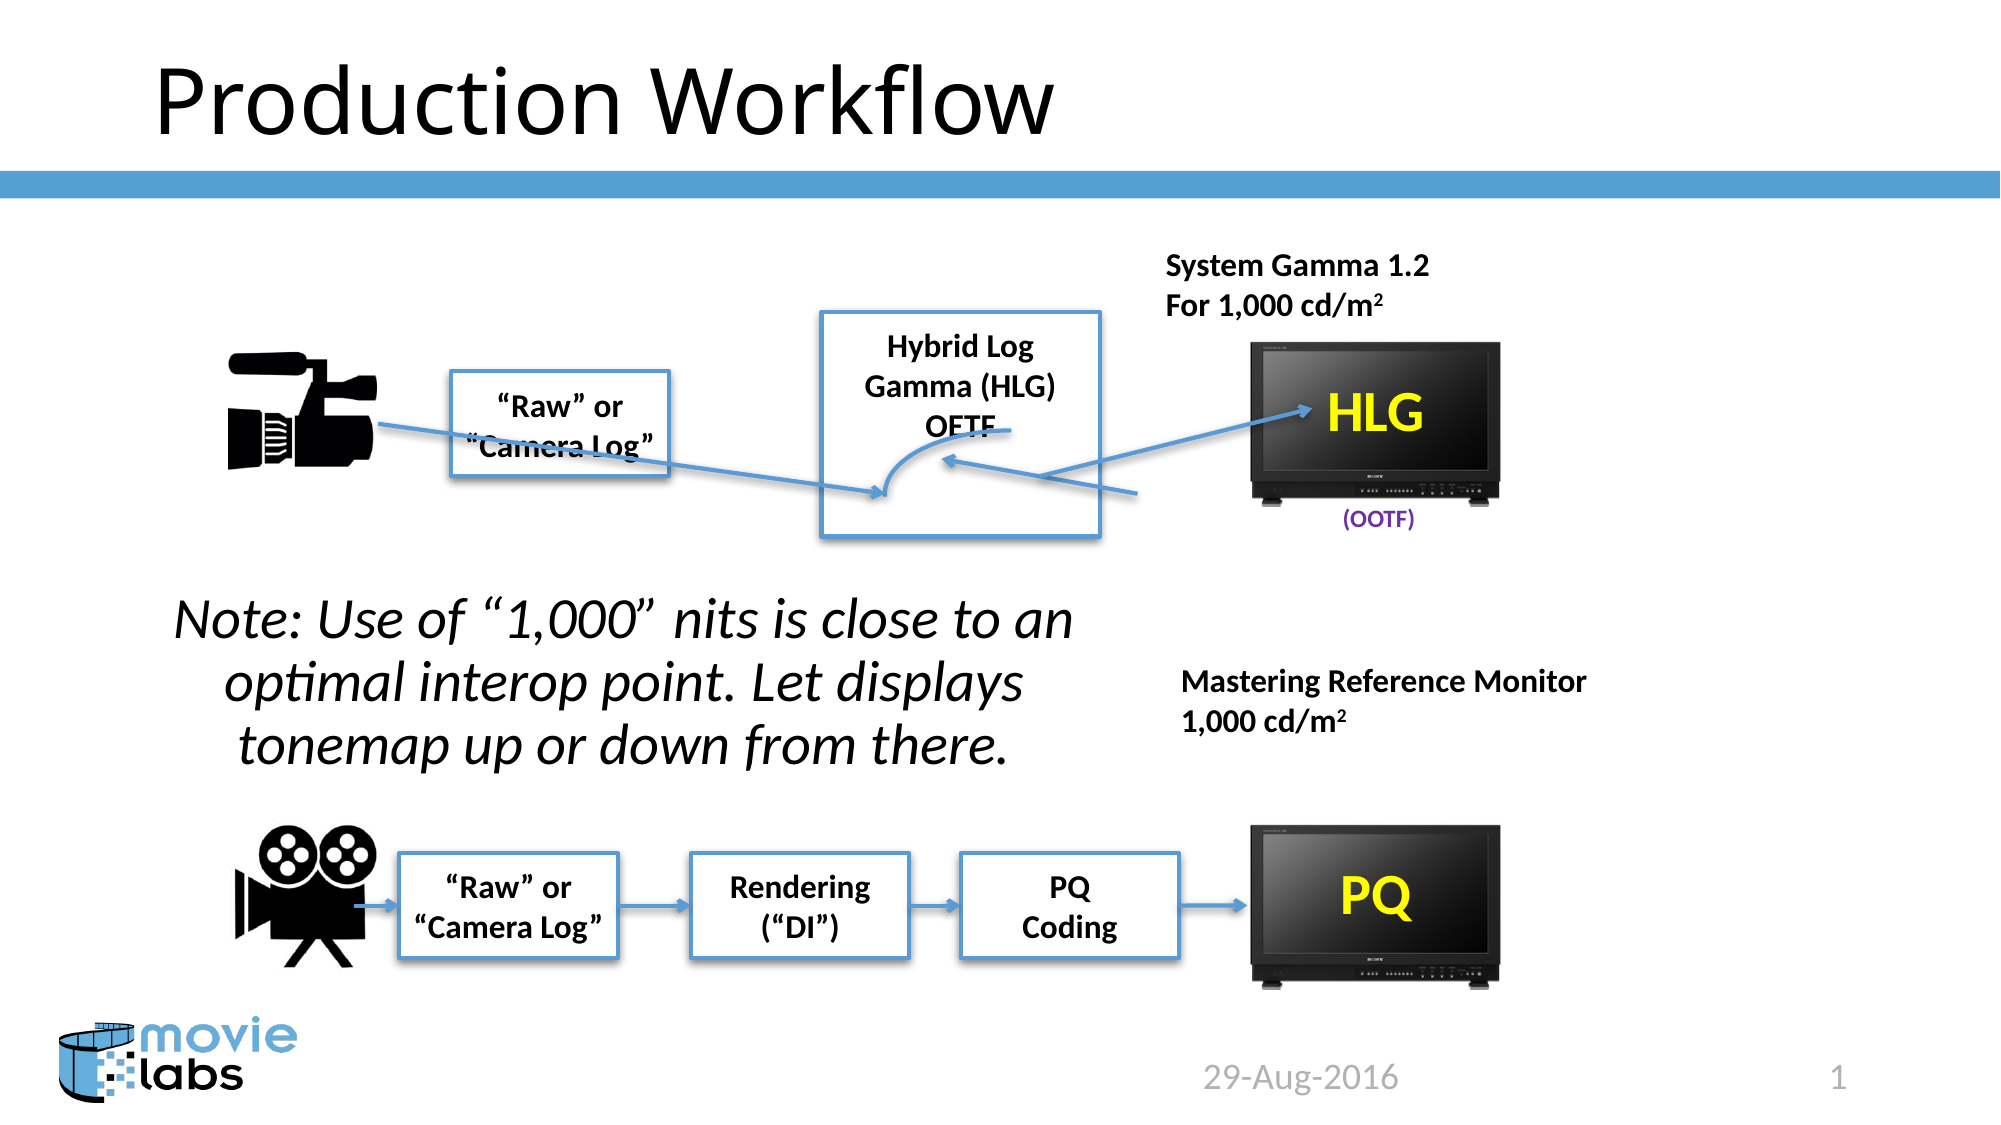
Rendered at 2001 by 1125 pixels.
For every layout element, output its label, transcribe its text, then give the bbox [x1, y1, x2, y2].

text_box Note: Use of “1,000” nits is close to an optimal interop point. Let displays tonemap up or down from there. [125, 581, 1123, 793]
text_box [885, 430, 1012, 497]
text_box System Gamma 1.2 For 1,000 cd/m2 [1151, 235, 1591, 331]
text_box Hybrid Log Gamma (HLG) OETF [821, 486, 1100, 537]
text_box (OOTF) [1302, 507, 1456, 546]
text_box Mastering Reference Monitor 1,000 cd/m2 [1166, 651, 1606, 747]
picture [59, 1016, 297, 1103]
picture [220, 806, 379, 976]
text_box “Raw” or “Camera Log” [450, 446, 670, 477]
text_box “Raw” or “Camera Log” [399, 853, 618, 958]
picture [1247, 339, 1505, 507]
text_box Rendering (“DI”) [690, 853, 910, 958]
text_box Hybrid Log Gamma (HLG) OETF [821, 311, 1100, 486]
text_box “Raw” or “Camera Log” [450, 371, 670, 459]
slide_number 29-Aug-2016 [979, 1044, 1622, 1105]
picture [1247, 821, 1505, 990]
text_box PQ Coding [960, 853, 1180, 958]
slide_number 1 [1622, 1044, 1863, 1105]
picture [228, 336, 377, 485]
title Production Workflow [137, 0, 1863, 210]
